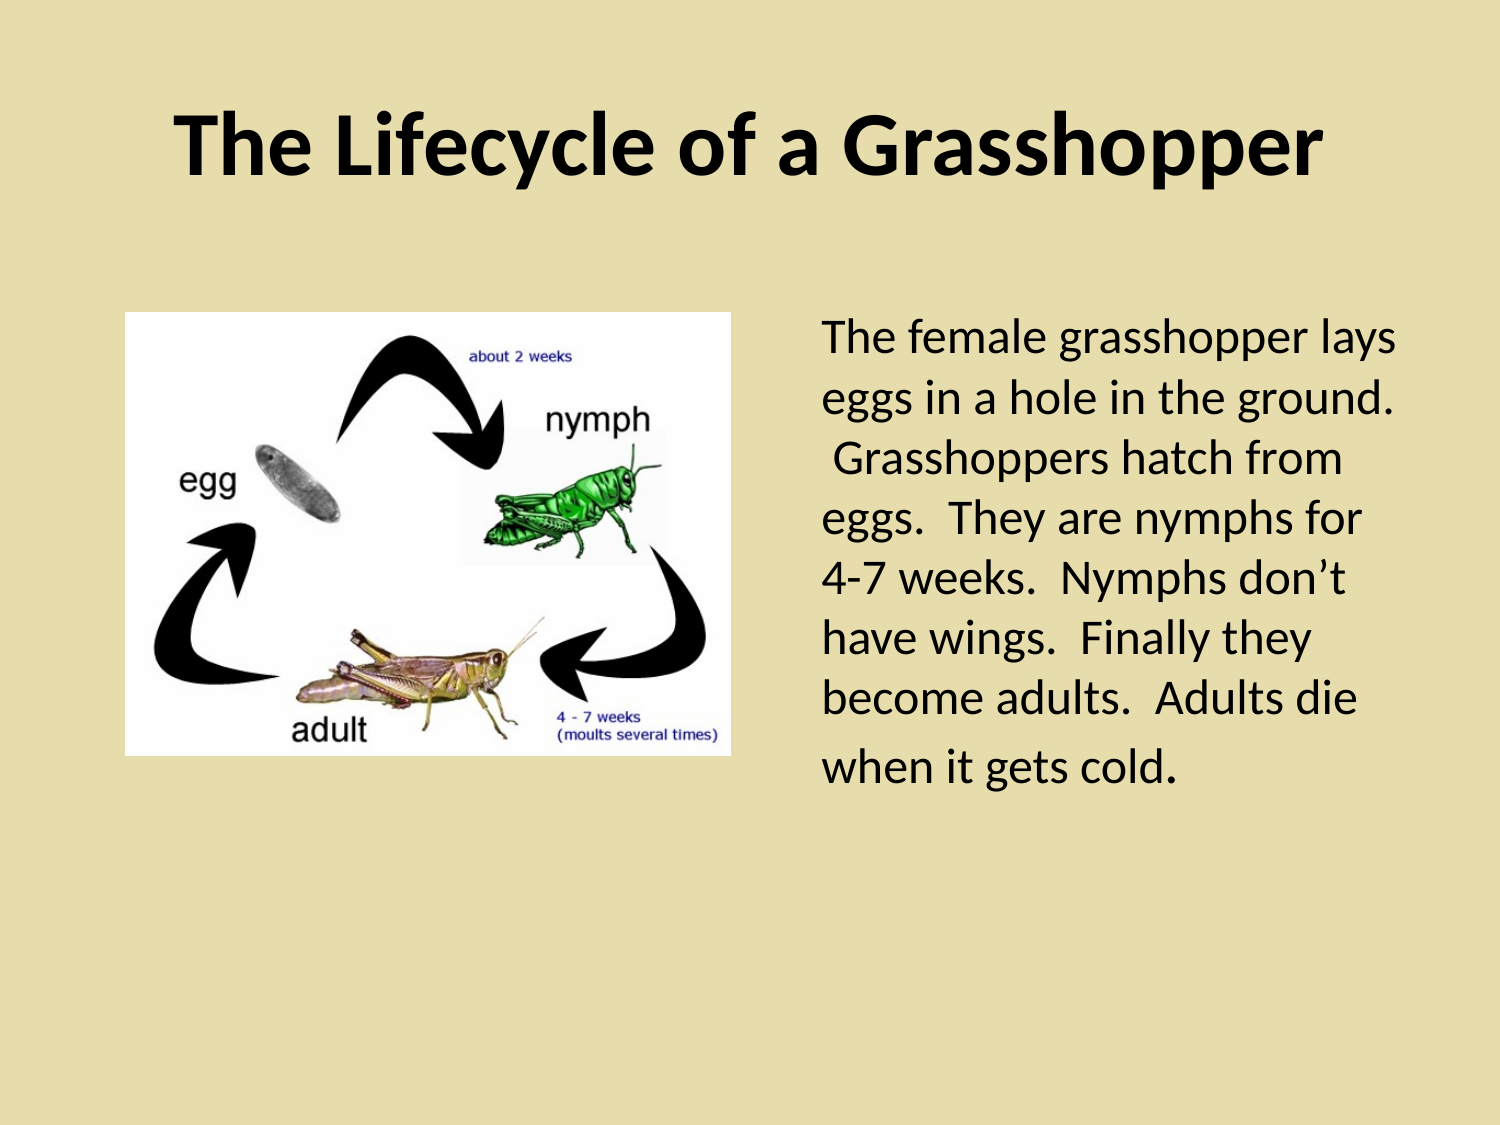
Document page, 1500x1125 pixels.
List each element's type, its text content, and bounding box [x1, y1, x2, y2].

title The Lifecycle of a Grasshopper [75, 45, 1425, 233]
picture [124, 312, 731, 757]
list The female grasshopper lays eggs in a hole in the ground. Grasshoppers hatch from eggs. They are nymphs for 4-7 weeks. Nymphs don’t have wings. Finally they become adults. Adults die when it gets cold. [750, 287, 1413, 1030]
